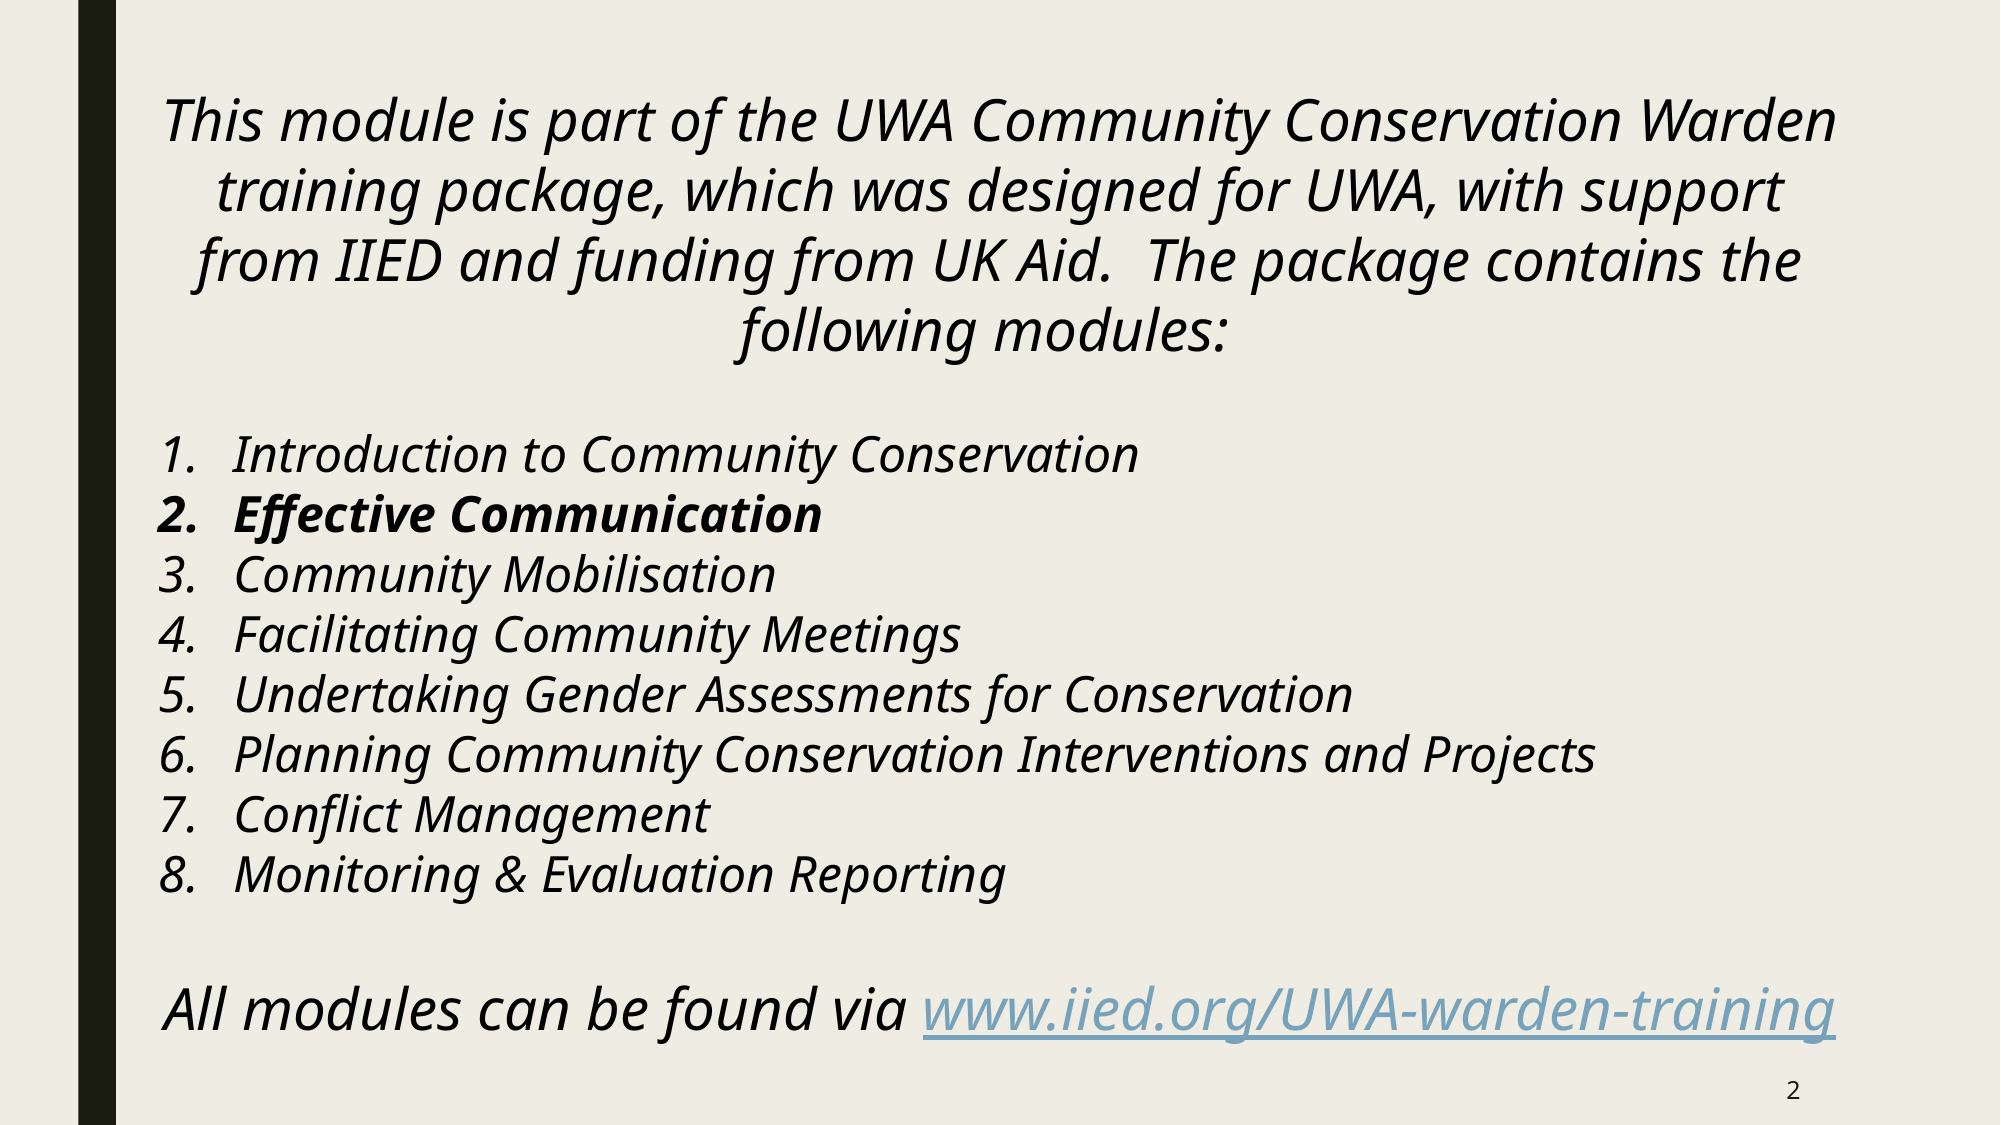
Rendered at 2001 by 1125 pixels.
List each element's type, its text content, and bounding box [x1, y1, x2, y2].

text_box This module is part of the UWA Community Conservation Warden training package, which was designed for UWA, with support from IIED and funding from UK Aid. The package contains the following modules: Introduction to Community Conservation Effective Communication Community Mobilisation Facilitating Community Meetings Undertaking Gender Assessments for Conservation Planning Community Conservation Interventions and Projects Conflict Management Monitoring & Evaluation Reporting All modules can be found via www.iied.org/UWA-warden-training [143, 75, 1857, 1060]
slide_number 2 [1553, 1058, 1816, 1125]
